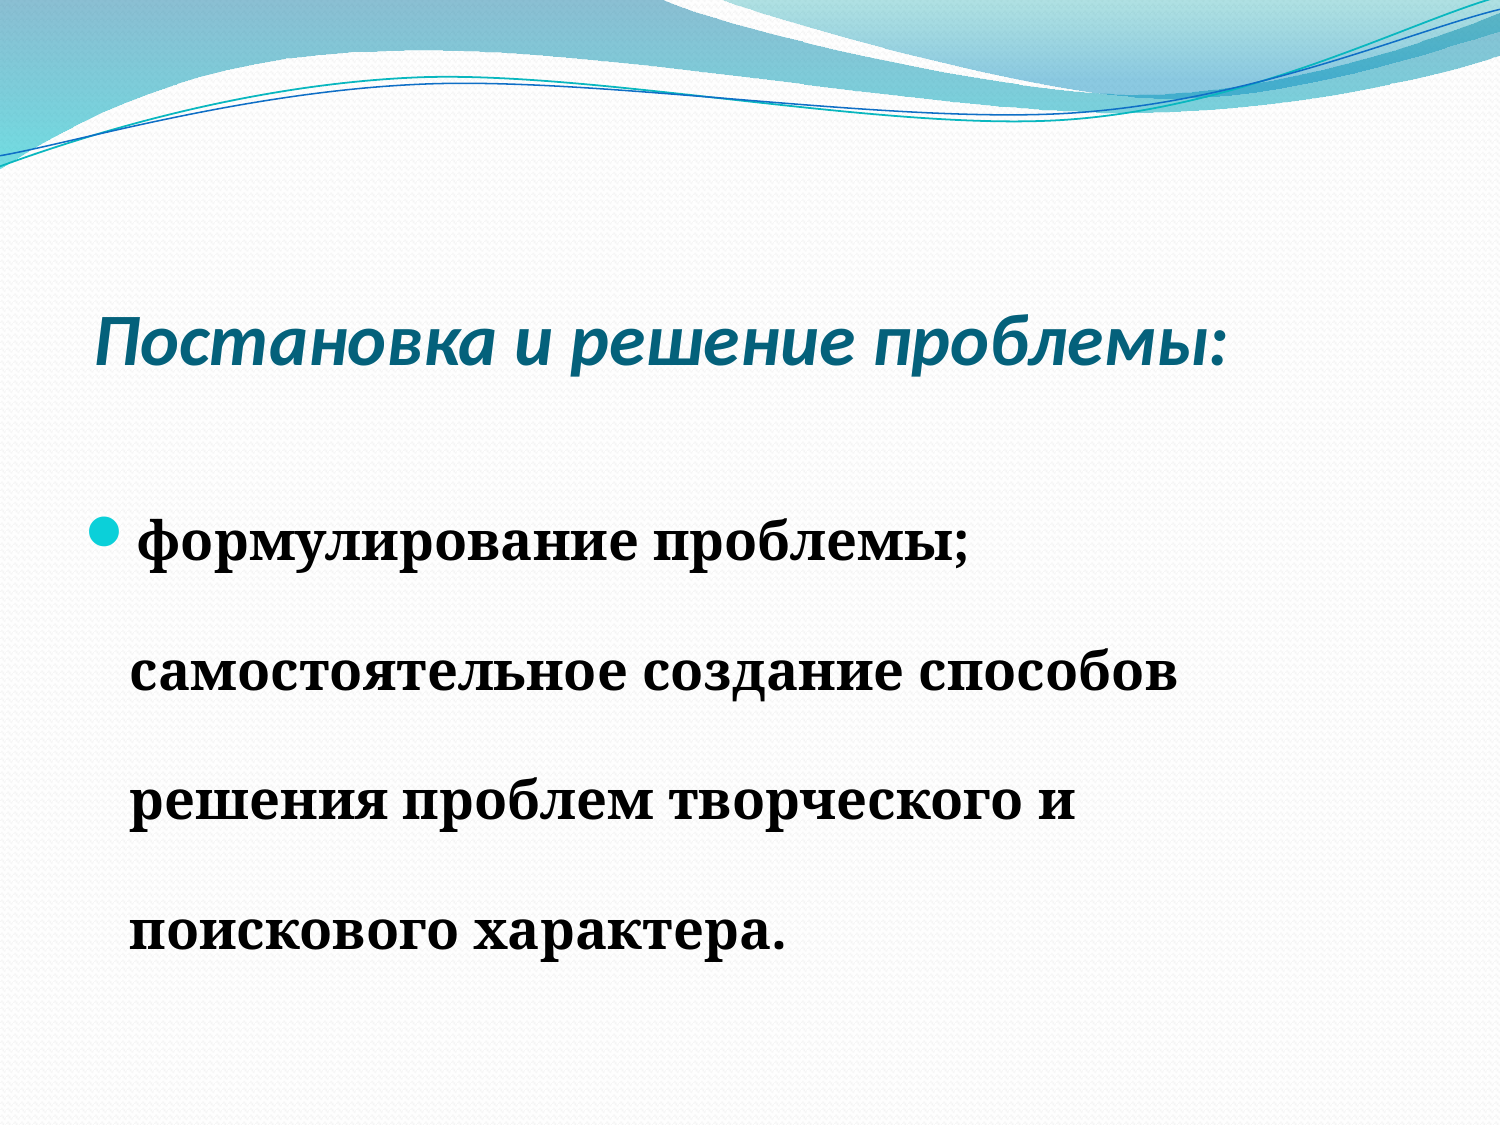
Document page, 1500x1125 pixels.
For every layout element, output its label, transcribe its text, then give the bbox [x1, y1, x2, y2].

title Постановка и решение проблемы: [93, 281, 1444, 469]
list формулирование проблемы; самостоятельное создание способов решения проблем творческого и поискового характера. [70, 433, 1421, 1125]
